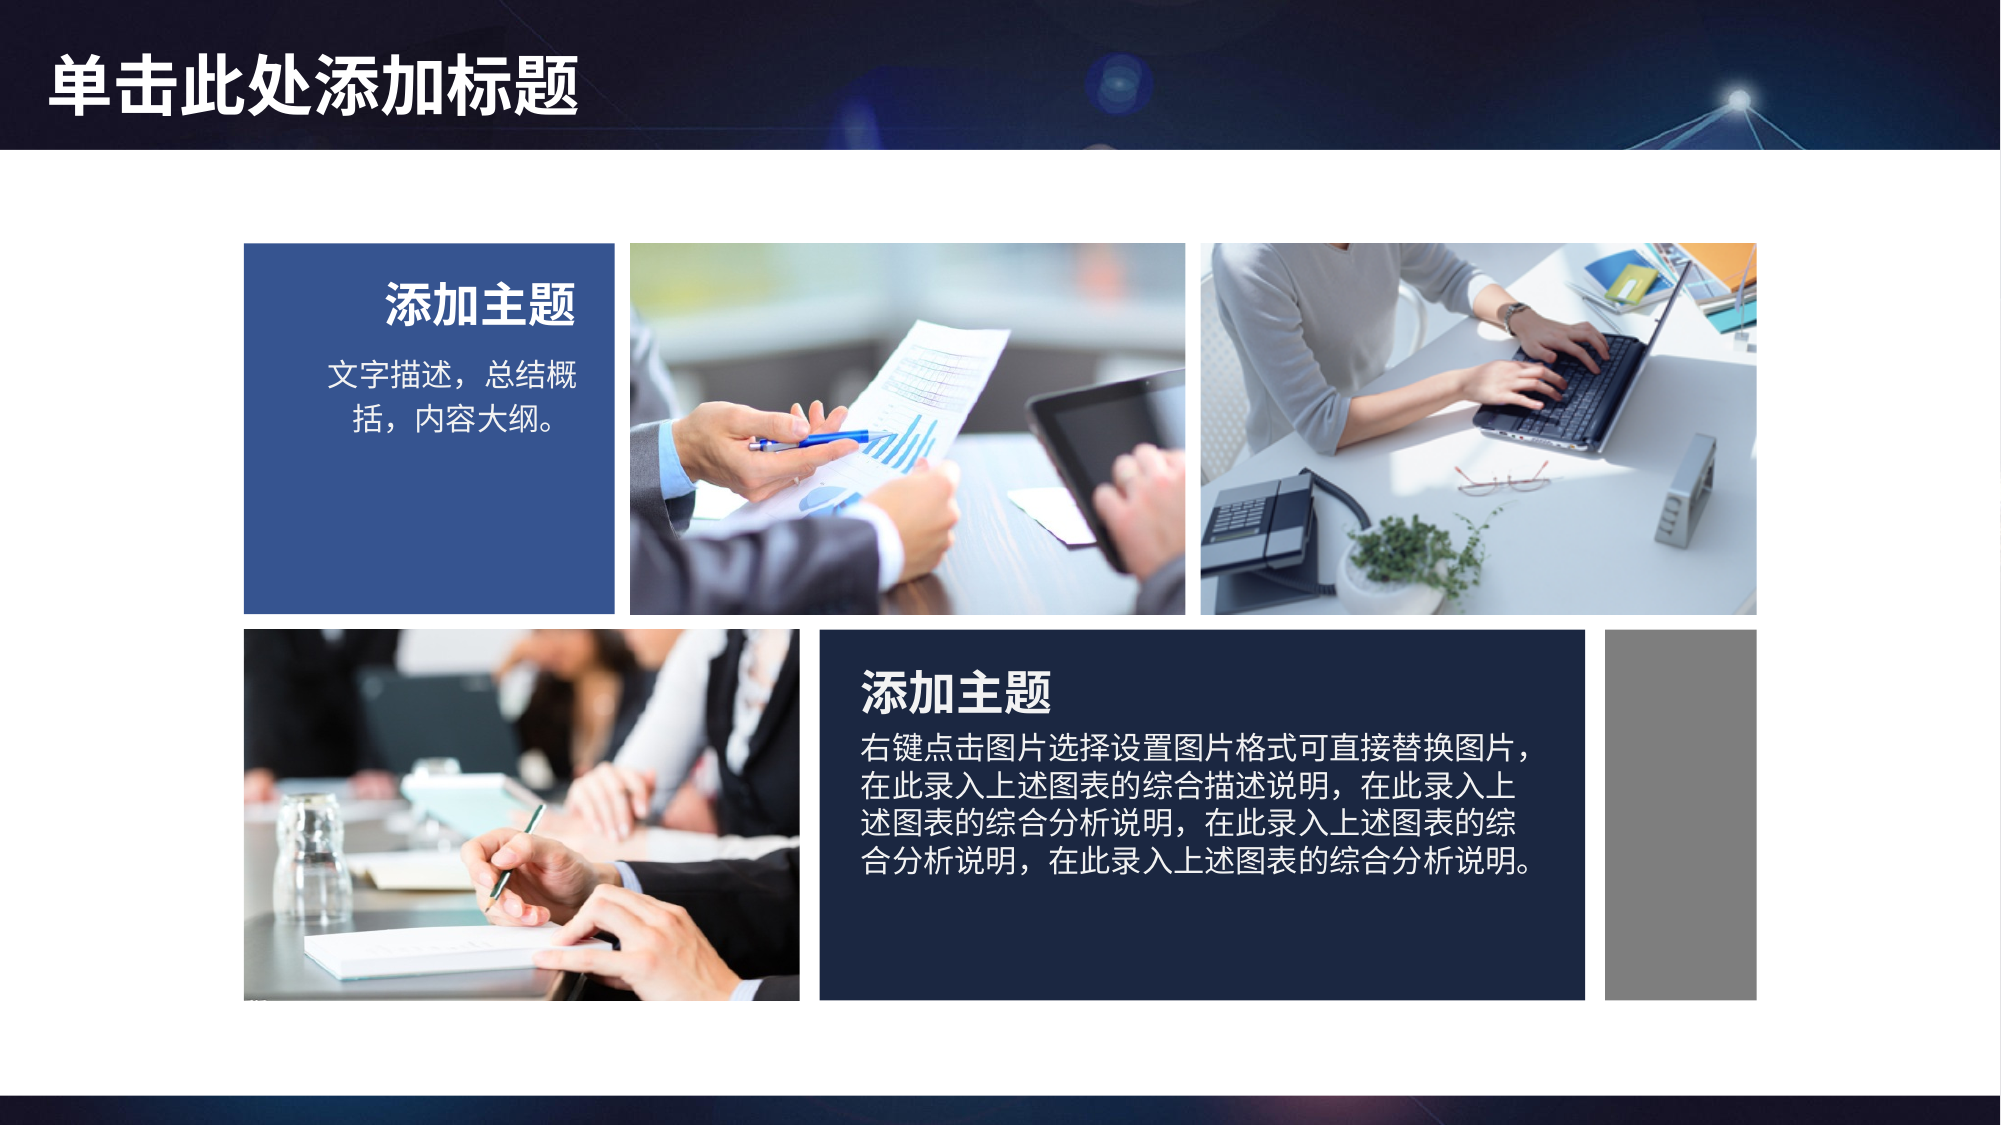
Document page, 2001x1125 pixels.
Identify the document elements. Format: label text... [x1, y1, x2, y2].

text_box 添加主题 [840, 652, 1350, 718]
text_box [819, 629, 1586, 1001]
text_box [243, 243, 615, 615]
text_box [630, 243, 1186, 615]
title 单击此处添加标题 [31, 36, 1757, 141]
picture [0, 0, 2001, 1125]
text_box 添加主题 [243, 264, 597, 342]
text_box [243, 629, 800, 1001]
text_box [1200, 243, 1757, 615]
text_box 文字描述，总结概括，内容大纲。 [295, 338, 598, 448]
text_box 右键点击图片选择设置图片格式可直接替换图片，在此录入上述图表的综合描述说明，在此录入上述图表的综合分析说明，在此录入上述图表的综合分析说明，在此录入上述图表的综合分析说明。 [840, 718, 1544, 926]
text_box [1605, 629, 1757, 1001]
